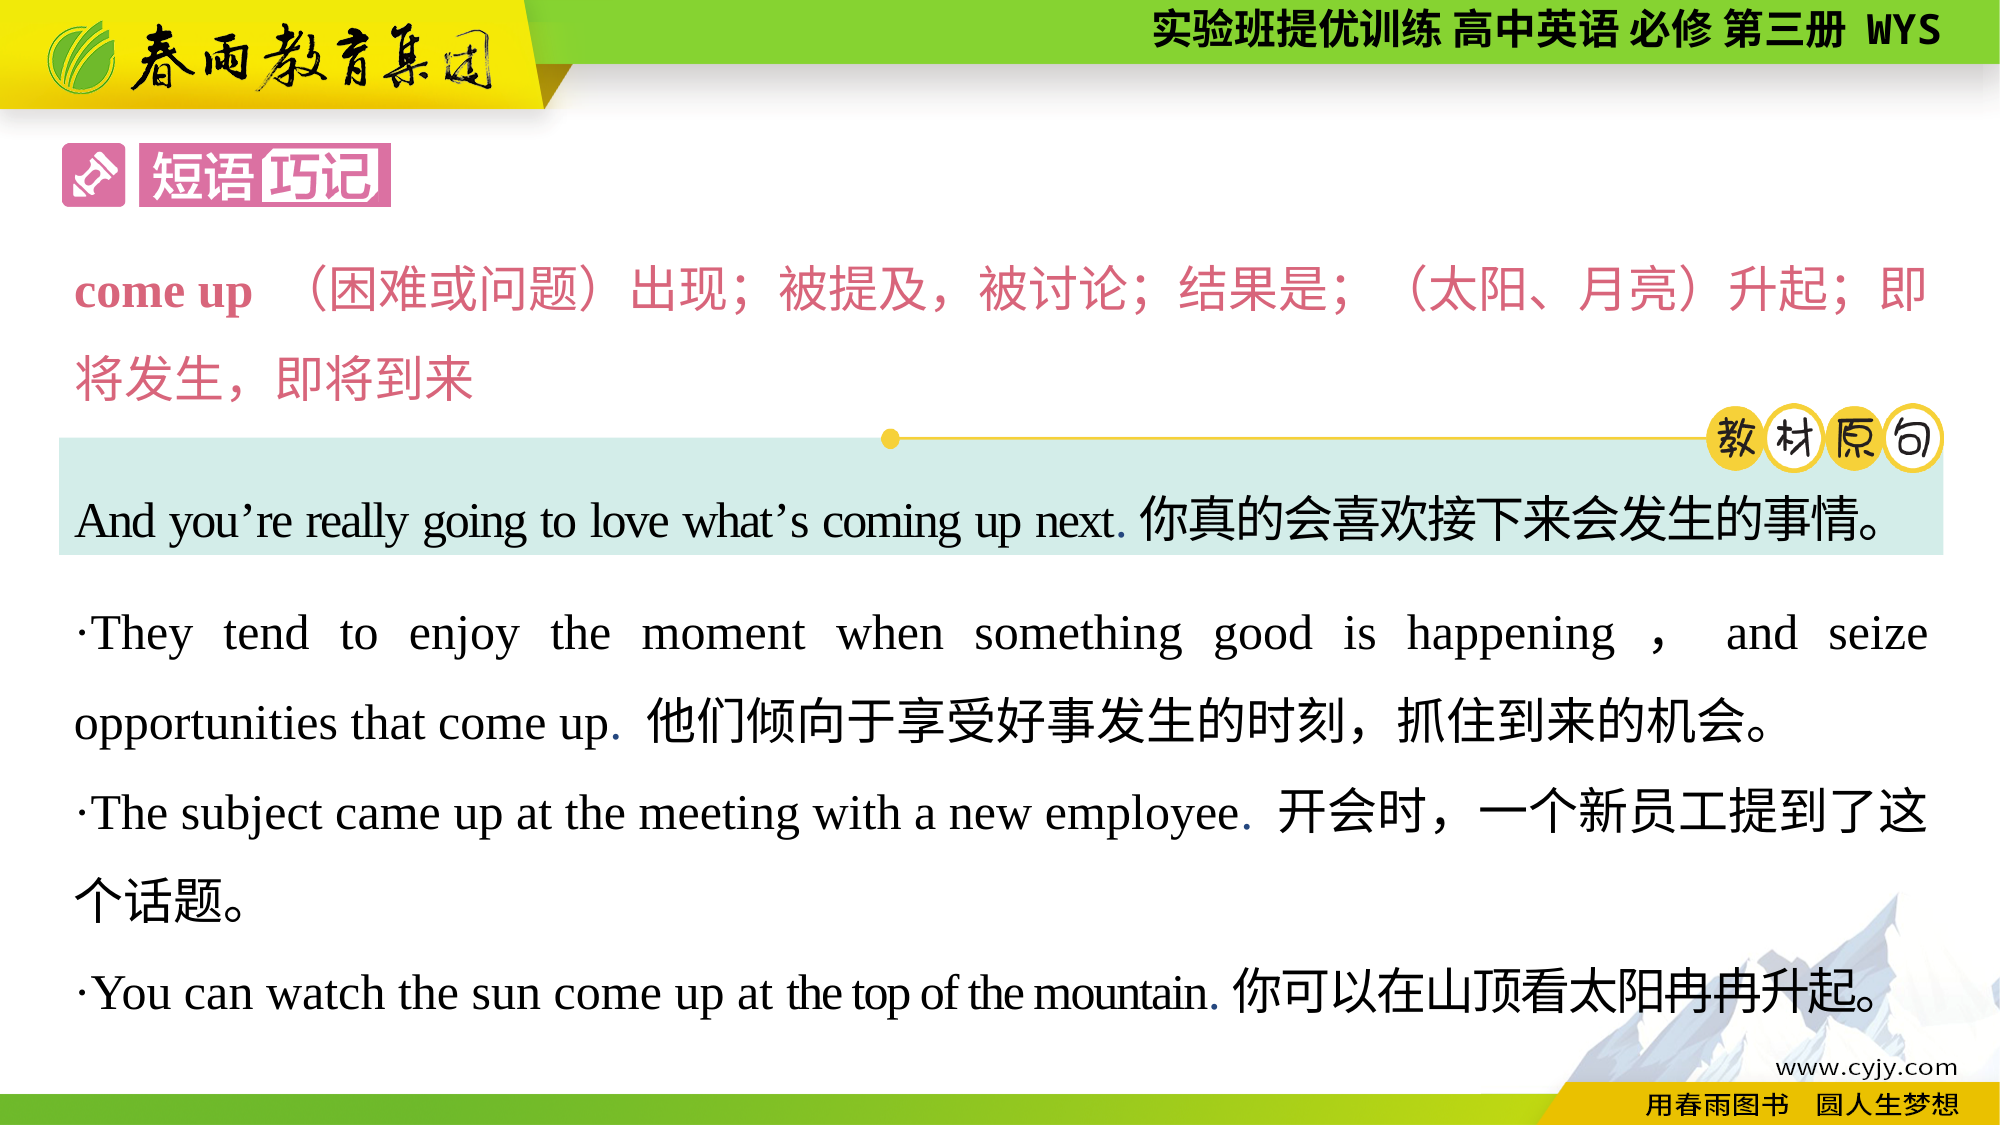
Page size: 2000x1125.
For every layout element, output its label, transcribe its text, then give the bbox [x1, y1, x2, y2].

text_box ·They tend to enjoy the moment when something good is happening，and seize opportunities that come up. 他们倾向于享受好事发生的时刻，抓住到来的机会。 ·The subject came up at the meeting with a new employee. 开会时，一个新员工提到了这个话题。 ·You can watch the sun come up at the top of the mountain.你可以在山顶看太阳冉冉升起。 [59, 562, 1944, 1028]
text_box And you’re really going to love what’s coming up next.你真的会喜欢接下来会发生的事情。 [59, 437, 1944, 555]
picture [0, 0, 2000, 1125]
list come up （困难或问题）出现；被提及，被讨论；结果是；（太阳、月亮）升起；即将发生，即将到来 [59, 219, 1944, 406]
